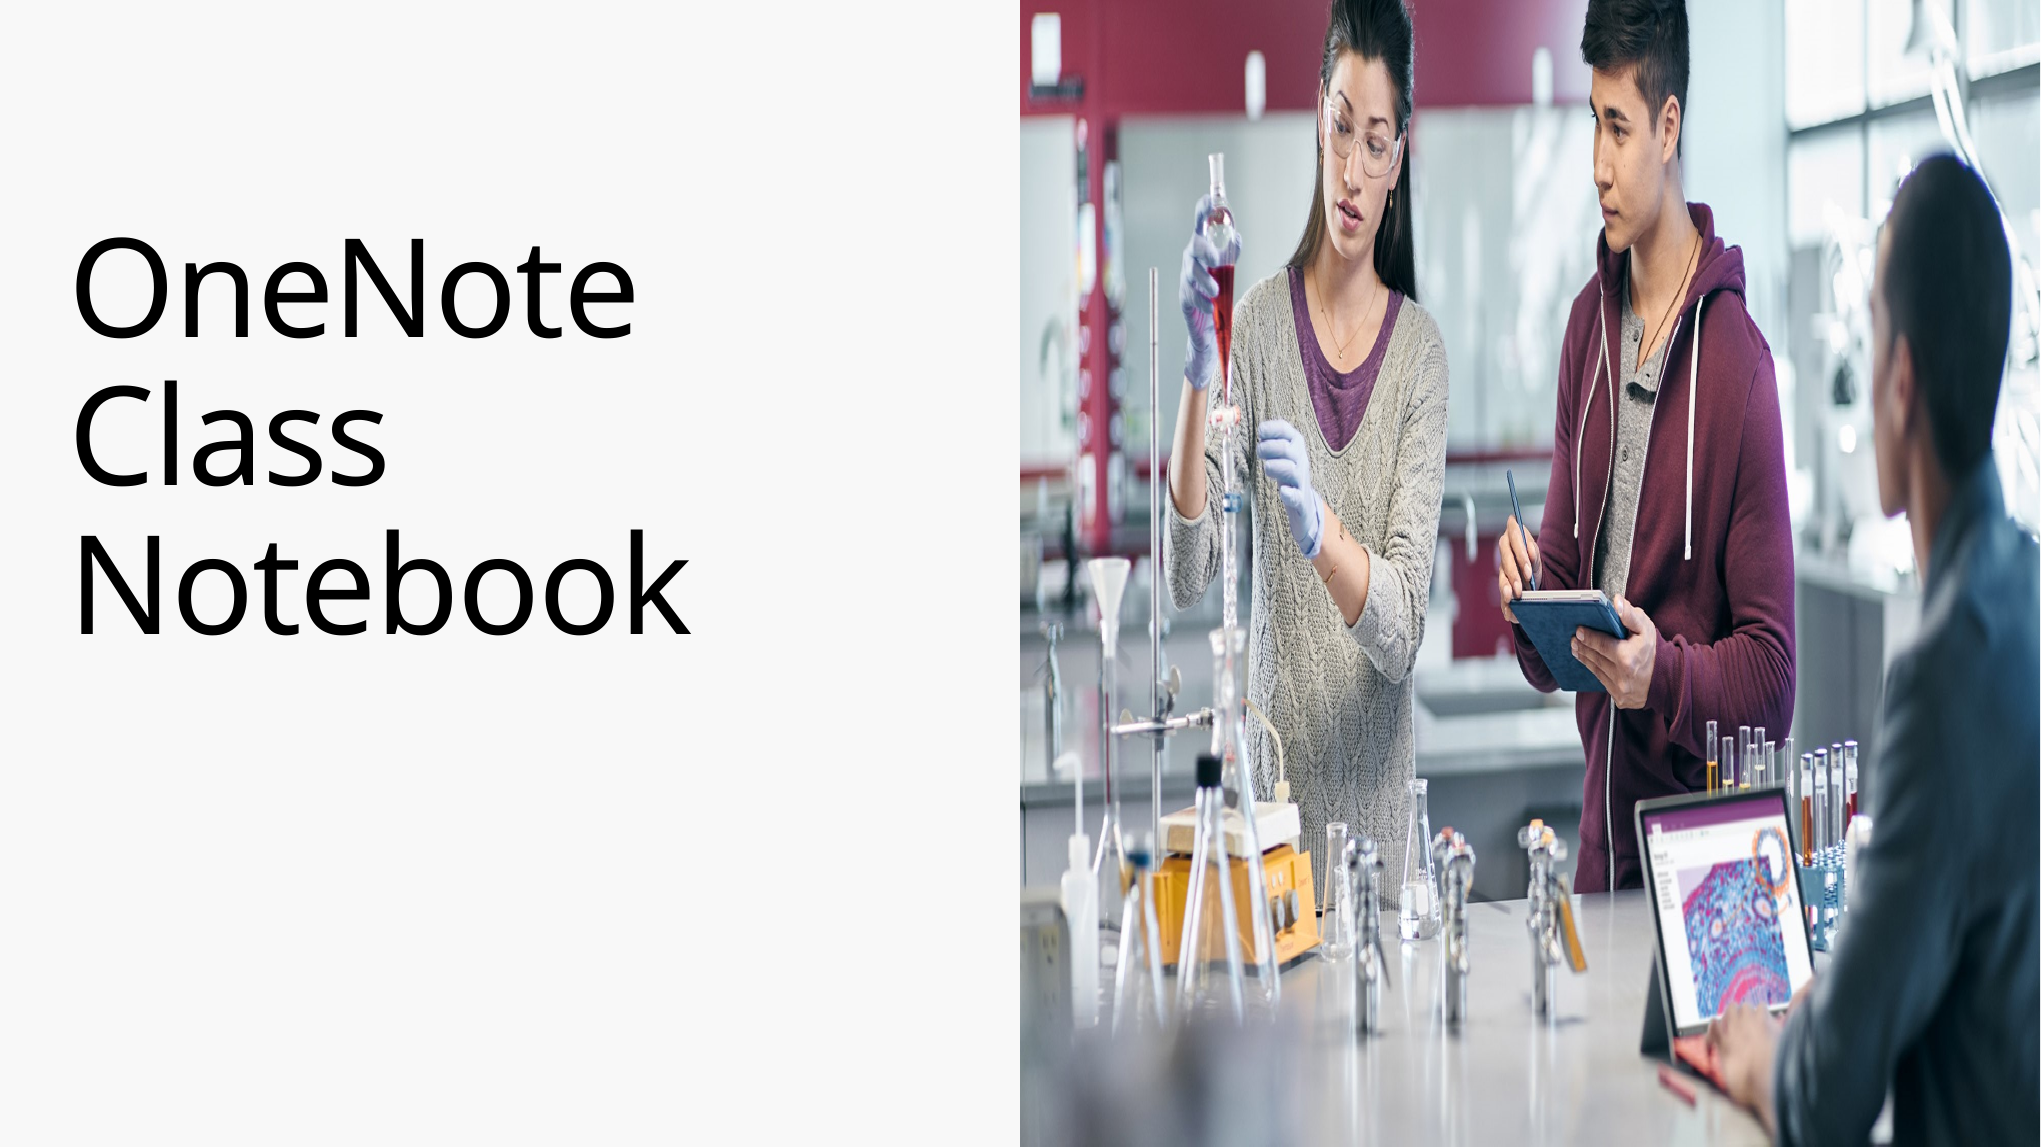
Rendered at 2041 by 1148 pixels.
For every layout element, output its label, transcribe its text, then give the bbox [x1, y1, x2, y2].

title OneNote Class Notebook [45, 203, 946, 534]
picture [1019, 0, 2041, 1148]
